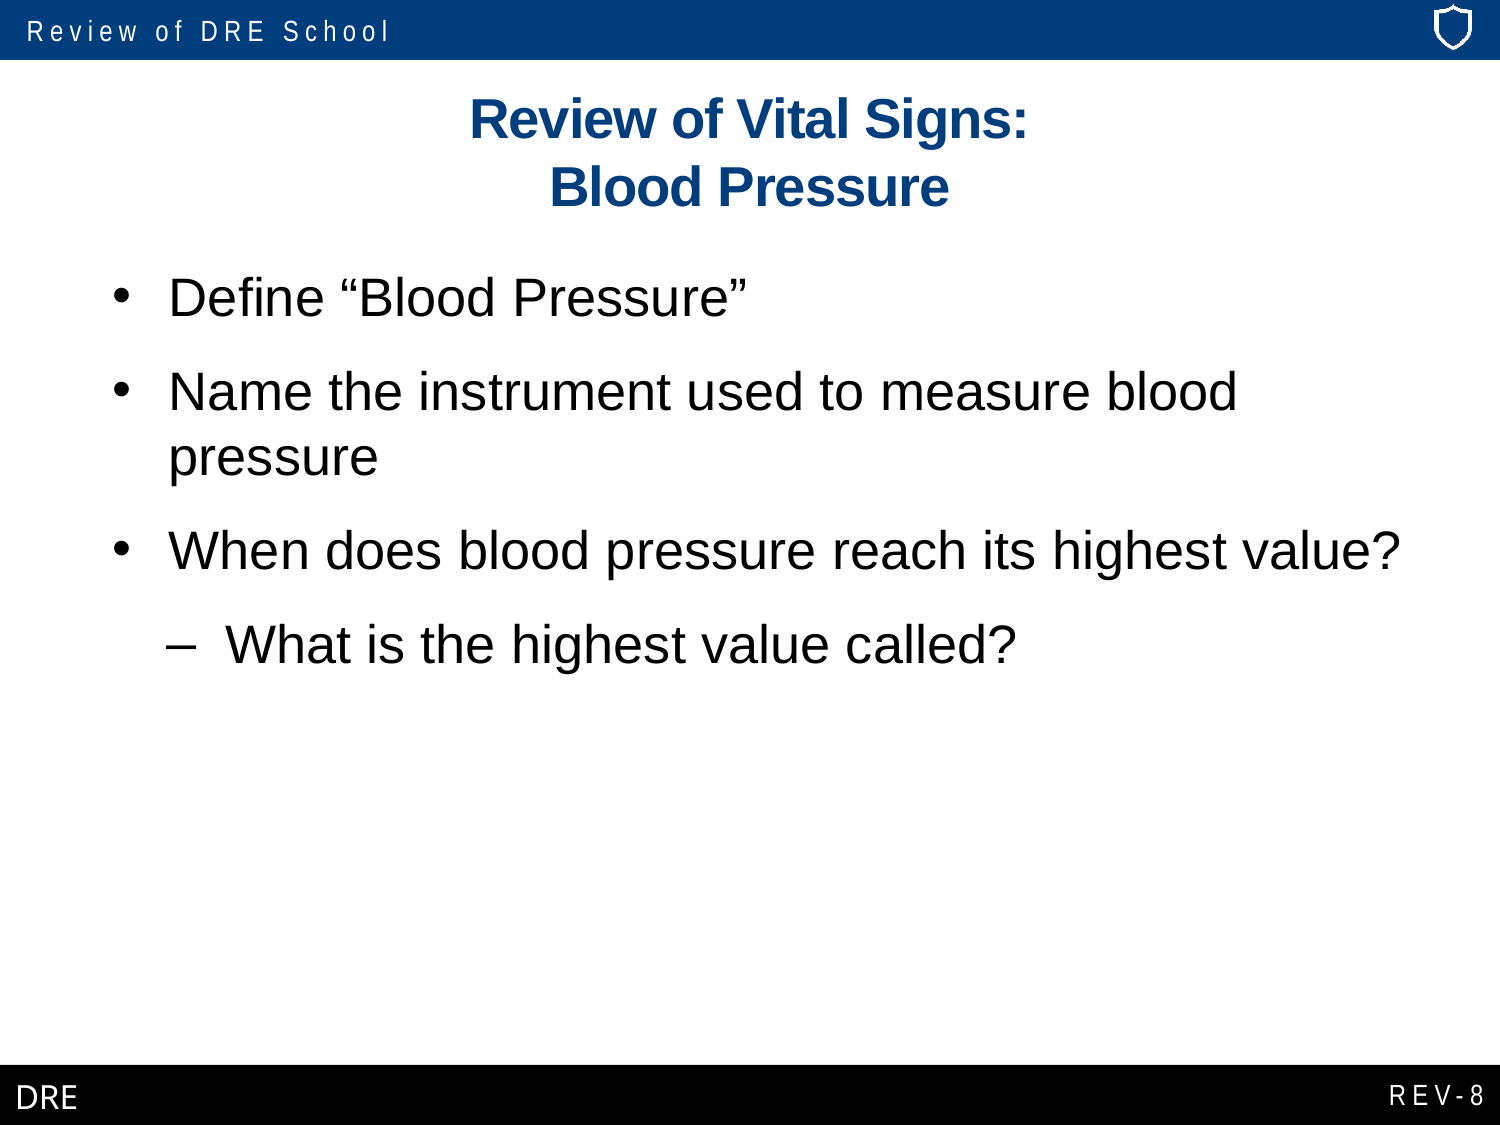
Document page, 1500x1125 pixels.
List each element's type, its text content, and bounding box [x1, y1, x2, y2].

title Review of Vital Signs: Blood Pressure [75, 75, 1425, 225]
slide_number REV-8 [1218, 1063, 1499, 1124]
list Define “Blood Pressure” Name the instrument used to measure blood pressure When does blood pressure reach its highest value? What is the highest value called? [75, 254, 1425, 1005]
picture [1434, 4, 1472, 50]
